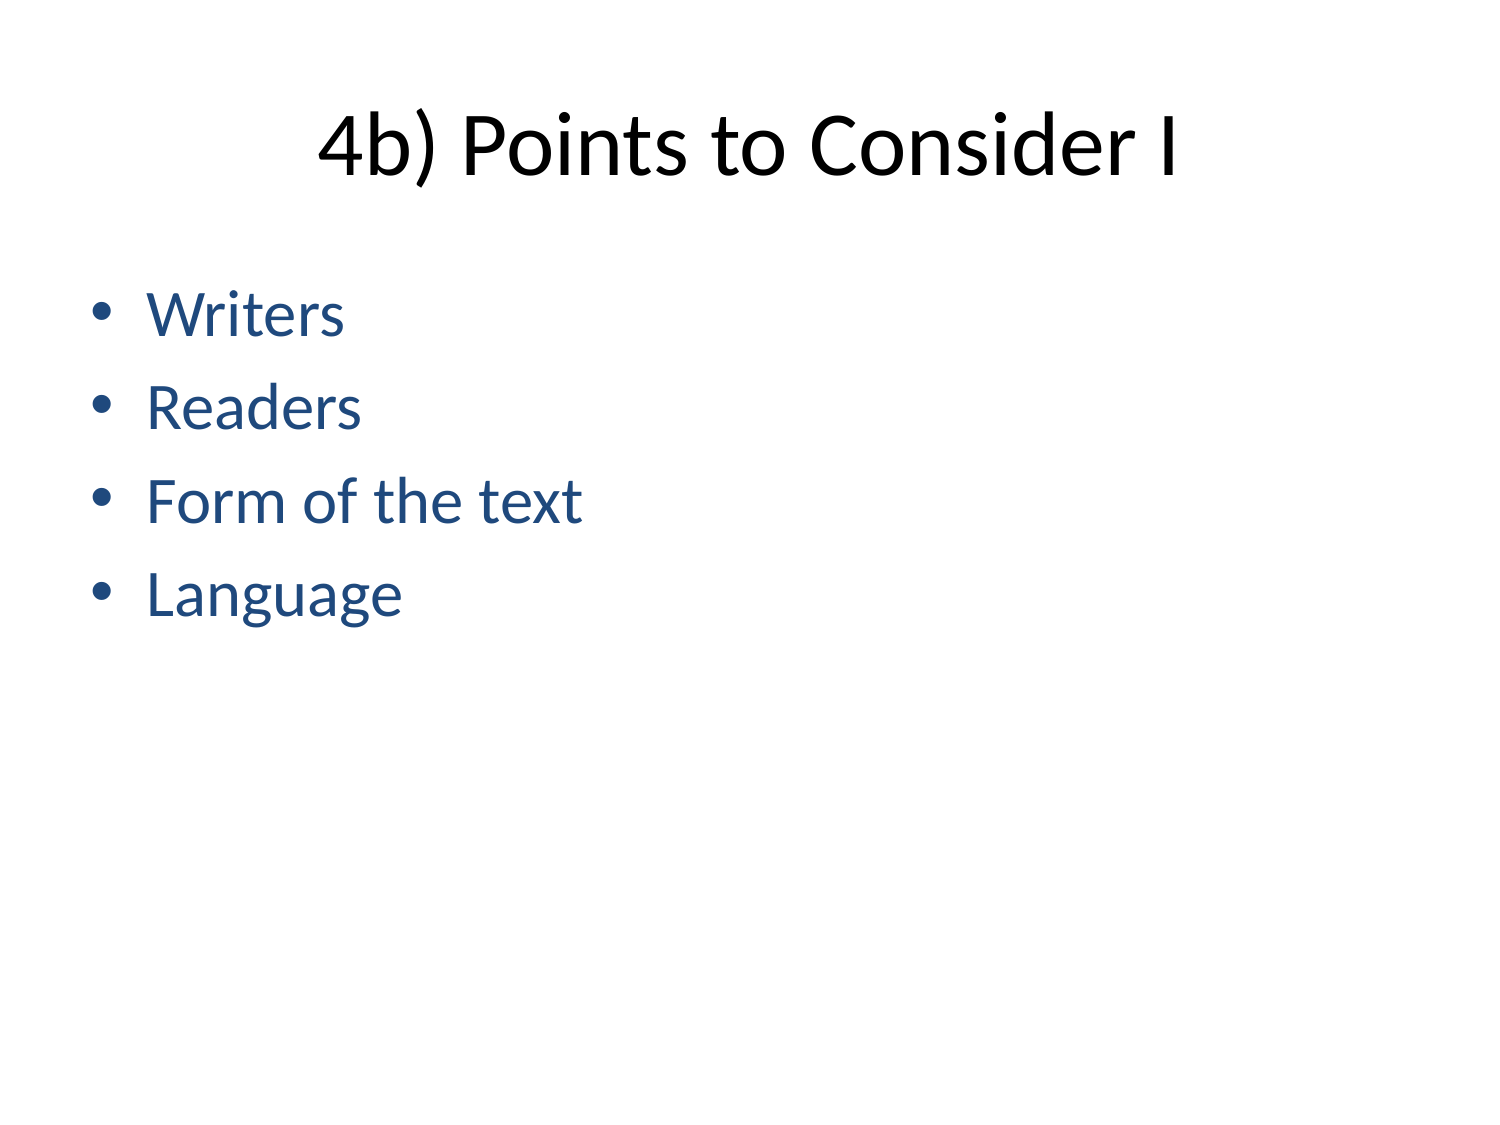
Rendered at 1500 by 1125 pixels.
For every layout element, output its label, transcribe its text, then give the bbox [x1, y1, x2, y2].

list Writers Readers Form of the text Language [75, 262, 1425, 1005]
title 4b) Points to Consider I [75, 45, 1425, 233]
